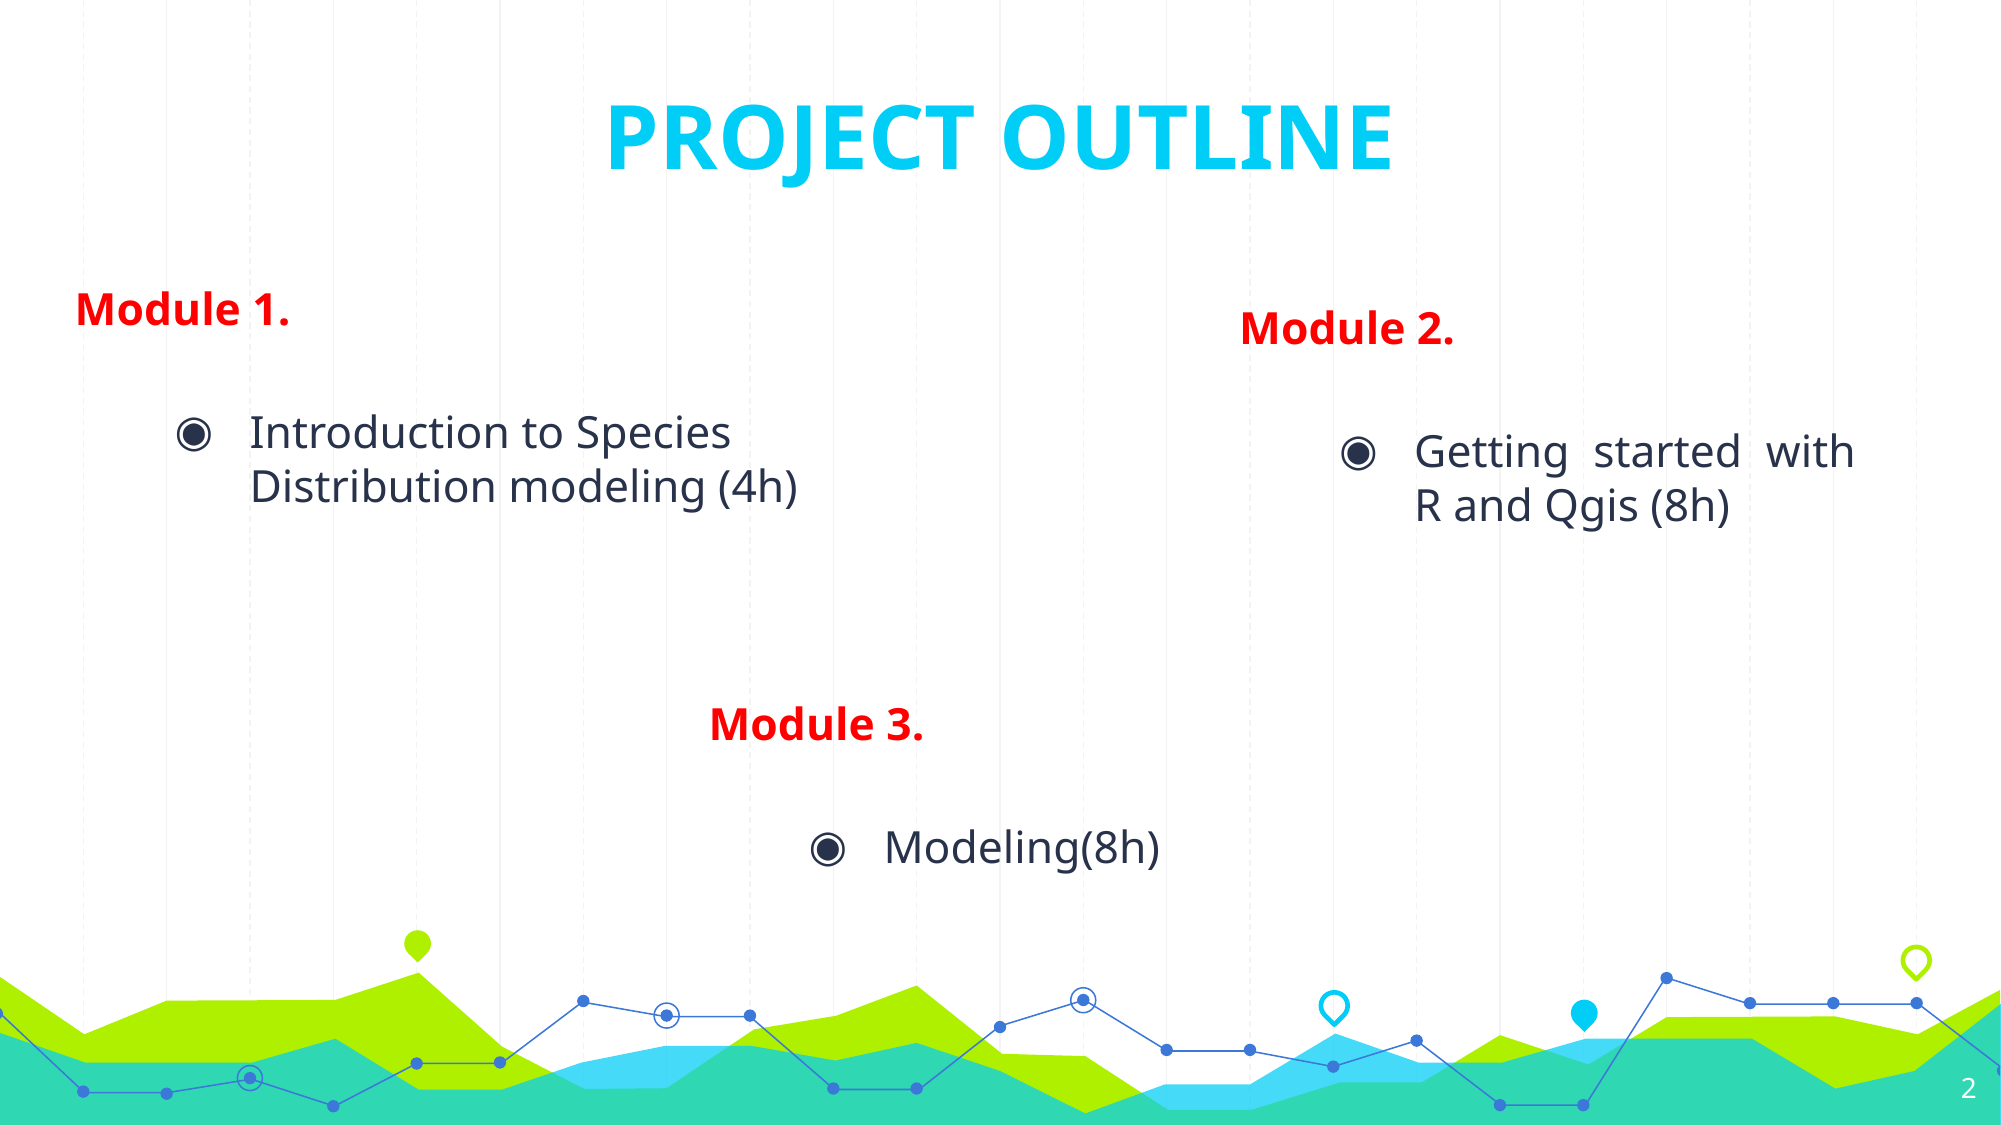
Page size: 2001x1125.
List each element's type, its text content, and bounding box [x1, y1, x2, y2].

title PROJECT OUTLINE [234, 45, 1766, 203]
list Module 2. Getting started with R and Qgis (8h) [1199, 284, 1872, 563]
text_box Module 3. Modeling(8h) [663, 675, 1516, 935]
list Module 1. Introduction to Species Distribution modeling (4h) [34, 266, 887, 528]
slide_number ‹#› [1871, 1055, 1992, 1125]
